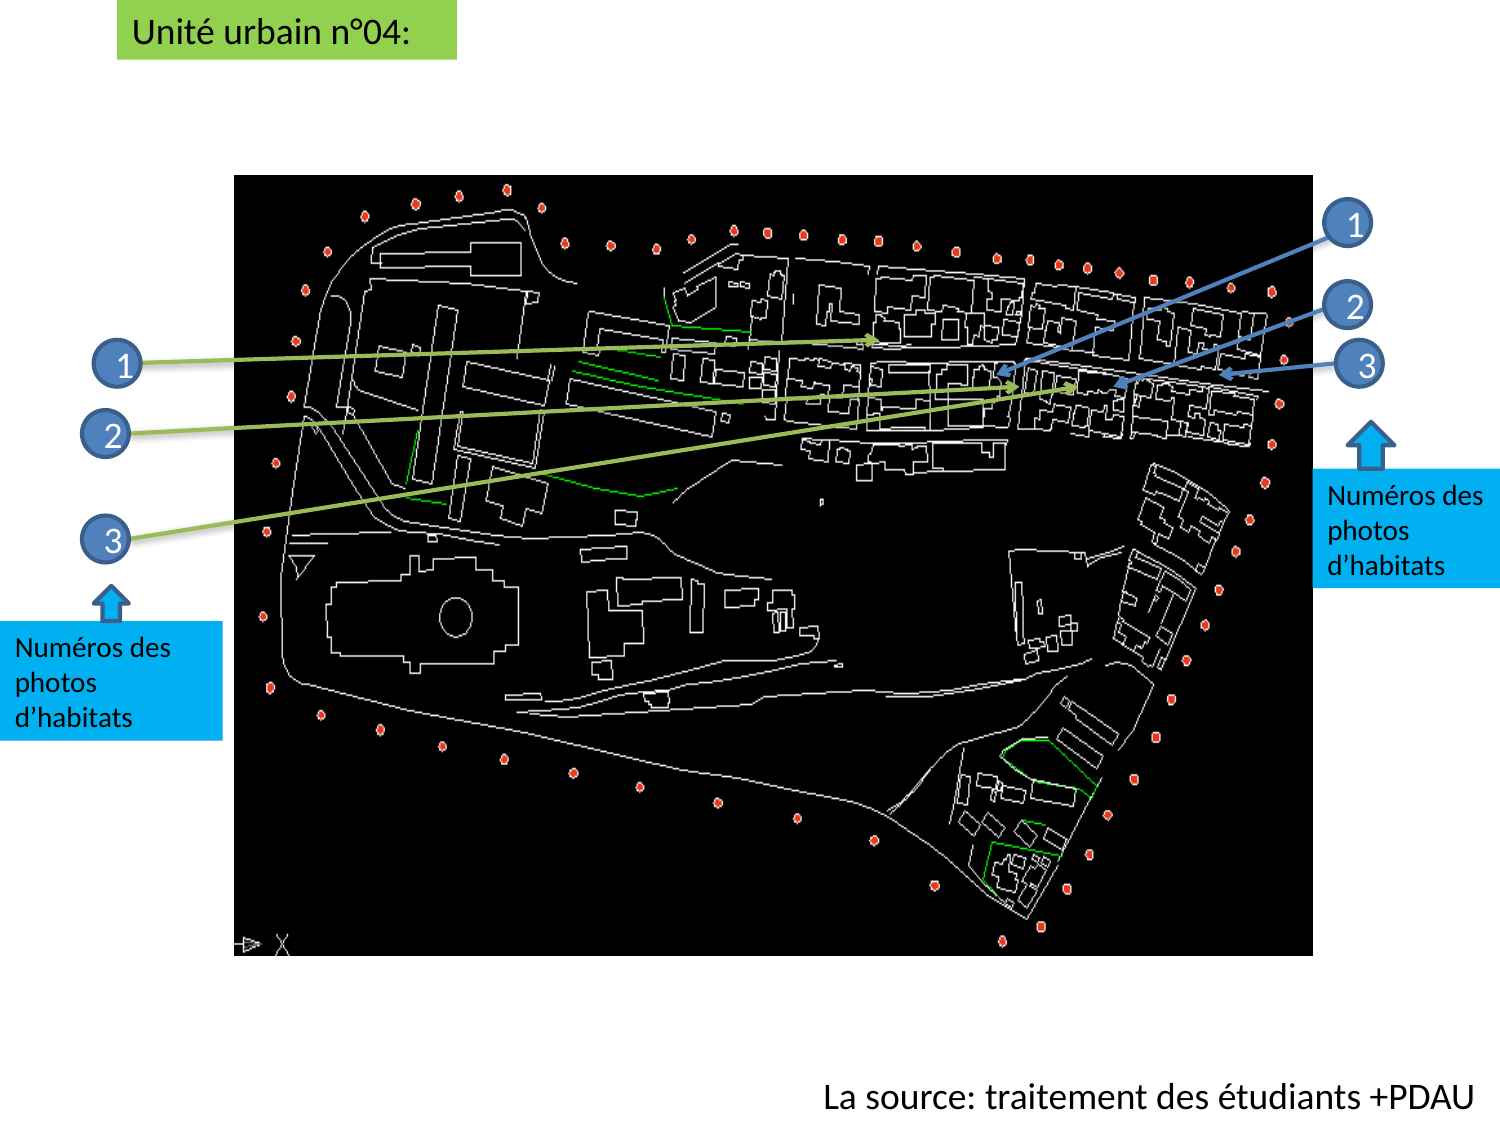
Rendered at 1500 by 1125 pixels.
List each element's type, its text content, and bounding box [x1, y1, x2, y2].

text_box 2 [79, 407, 123, 460]
text_box 2 [1341, 279, 1374, 331]
text_box [91, 583, 131, 624]
picture [234, 175, 1313, 956]
text_box [1345, 419, 1397, 471]
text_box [128, 339, 880, 364]
text_box 3 [1341, 337, 1385, 389]
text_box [1218, 362, 1337, 376]
text_box Numéros des photos d’habitats [1316, 468, 1500, 589]
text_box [1112, 304, 1337, 387]
text_box La source: traitement des étudiants +PDAU [808, 1064, 1500, 1125]
text_box 3 [79, 513, 130, 565]
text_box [128, 386, 1079, 540]
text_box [995, 234, 1337, 376]
text_box Numéros des photos d’habitats [0, 621, 223, 741]
text_box Unité urbain n°04: [117, 0, 457, 60]
text_box 1 [1322, 197, 1374, 249]
text_box 1 [91, 337, 142, 389]
